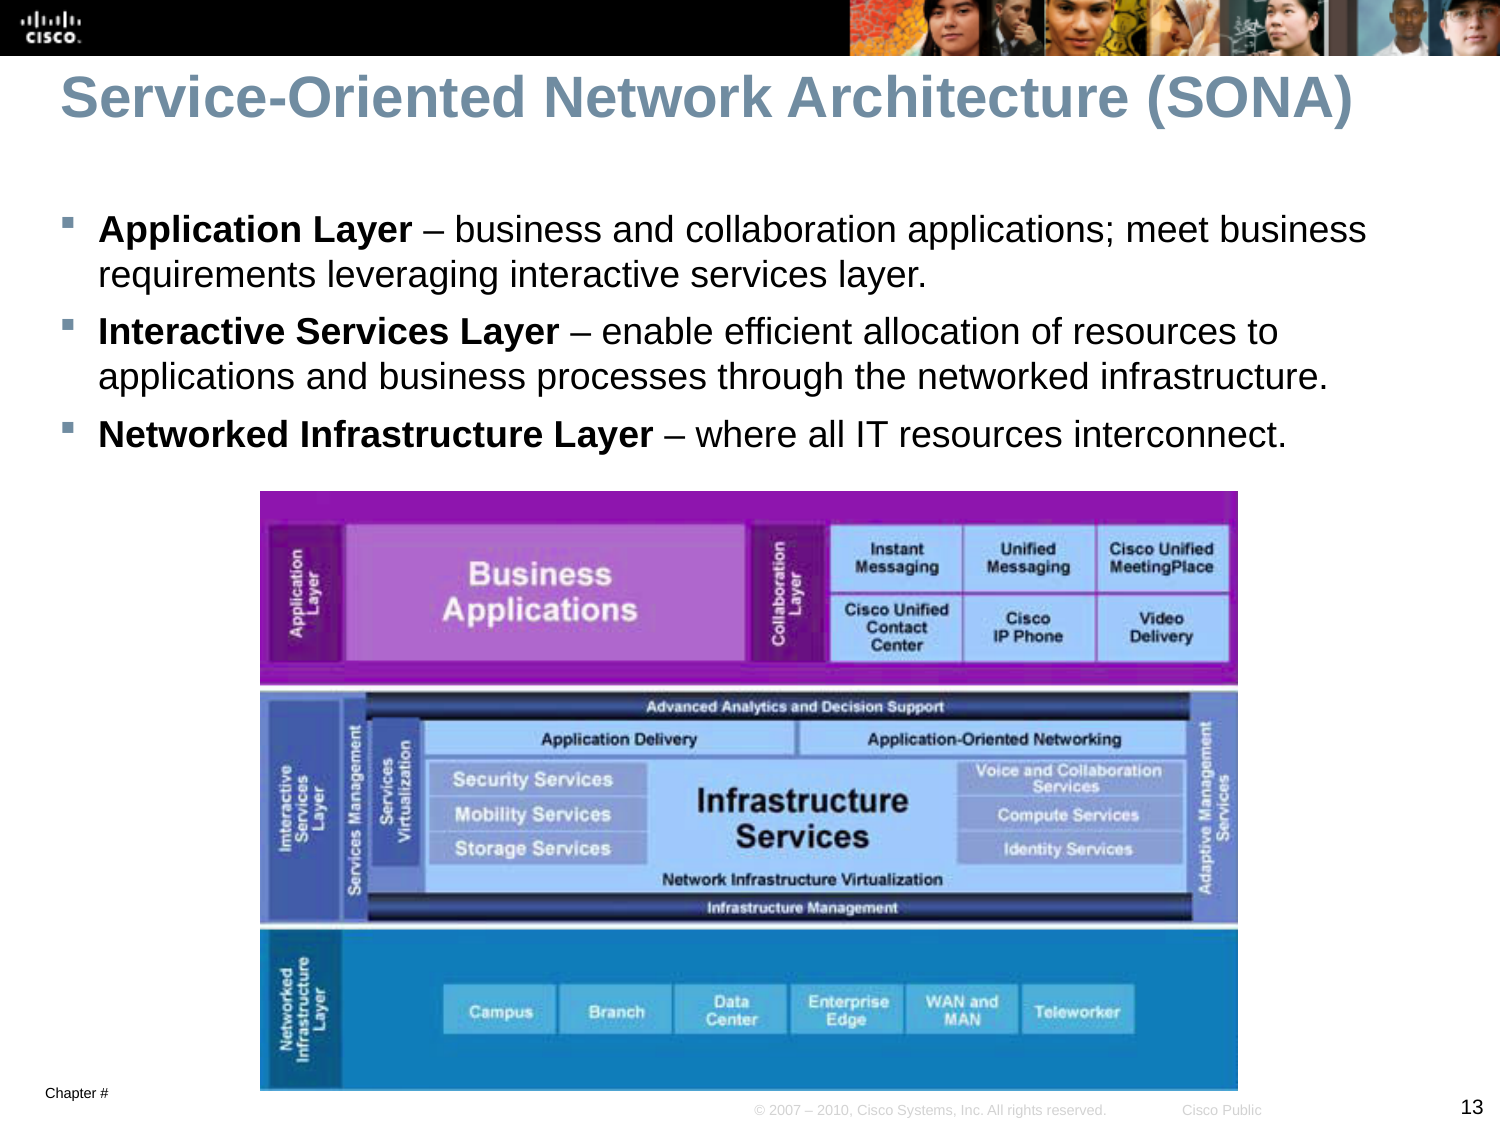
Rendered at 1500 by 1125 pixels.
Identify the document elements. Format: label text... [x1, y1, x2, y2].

title Service-Oriented Network Architecture (SONA) [45, 59, 1444, 182]
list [260, 491, 1239, 1091]
list Application Layer – business and collaboration applications; meet business requirements leveraging interactive services layer. Interactive Services Layer – enable efficient allocation of resources to applications and business processes through the networked infrastructure. Networked Infrastructure Layer – where all IT resources interconnect. [45, 197, 1444, 613]
picture [0, 0, 1500, 56]
